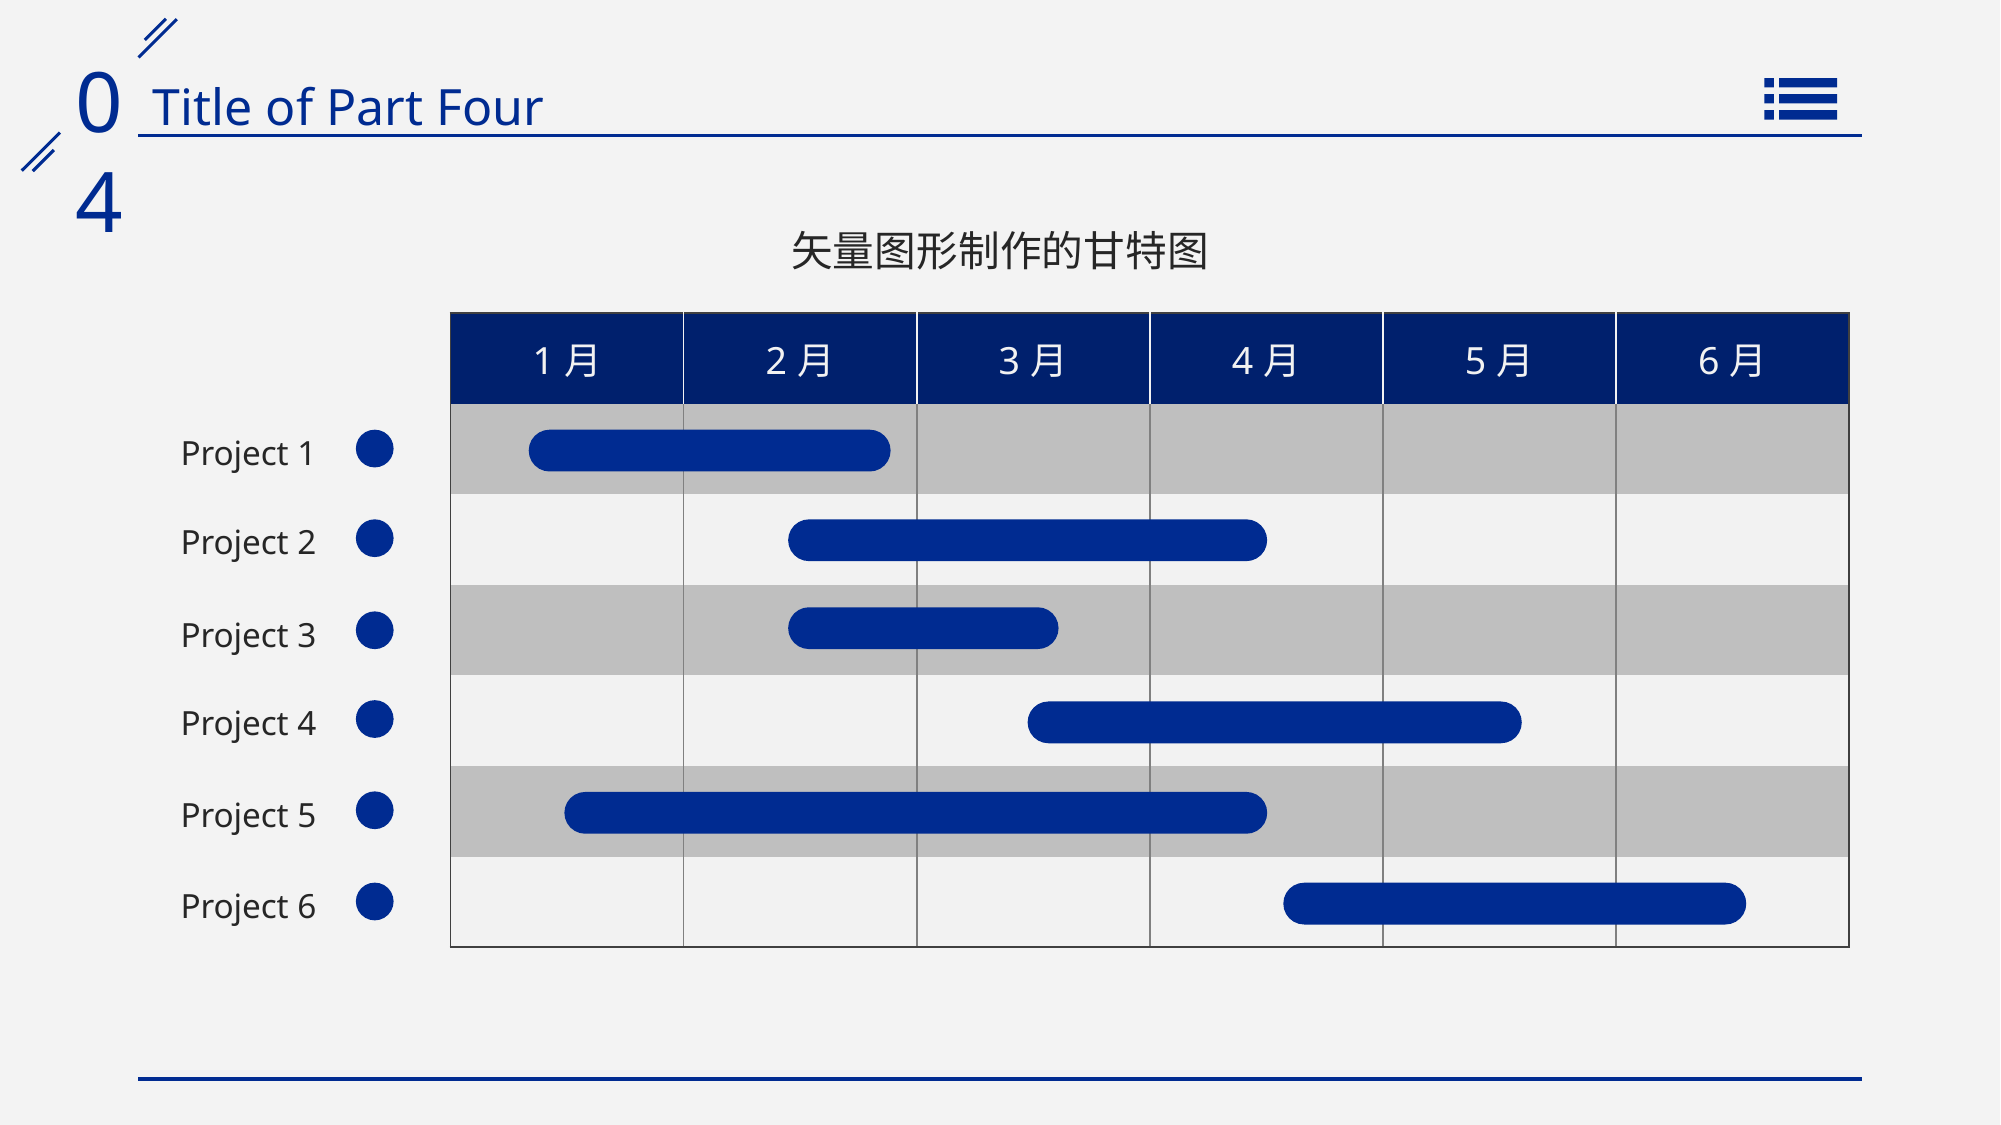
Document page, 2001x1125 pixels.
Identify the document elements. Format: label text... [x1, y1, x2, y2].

text_box Project 5 [82, 778, 332, 842]
text_box Project 1 [82, 416, 332, 480]
table_header 4月 [1151, 314, 1382, 404]
table_cell [451, 857, 683, 946]
table_cell [1384, 494, 1615, 585]
table_cell [918, 494, 1149, 518]
table_cell [1151, 857, 1382, 946]
text_box Project 2 [82, 506, 332, 569]
table_cell [918, 563, 1149, 585]
text_box [354, 881, 395, 922]
text_box [563, 790, 1269, 835]
table_cell [684, 675, 916, 766]
table_header 5月 [1384, 314, 1615, 404]
table_cell [1384, 585, 1615, 675]
table_cell [1617, 675, 1848, 766]
table_cell [1384, 766, 1615, 857]
text_box [354, 790, 395, 831]
table_cell [451, 404, 683, 494]
table_cell [451, 585, 683, 675]
text_box [1026, 700, 1523, 745]
text_box [354, 518, 395, 559]
text_box Project 4 [82, 687, 332, 750]
table_cell [1151, 494, 1382, 585]
table_cell [1617, 766, 1848, 857]
table_cell [684, 585, 916, 675]
table_cell [451, 766, 683, 857]
table_cell [918, 835, 1149, 857]
table_cell [918, 404, 1149, 494]
table_cell [684, 494, 916, 585]
table_cell [918, 857, 1149, 946]
text_box [787, 606, 1060, 651]
text_box [354, 428, 395, 469]
text_box 矢量图形制作的甘特图 [746, 207, 1254, 283]
text_box [1282, 881, 1748, 926]
table_cell [1151, 675, 1382, 700]
table_cell [1617, 857, 1848, 946]
table_cell [451, 494, 683, 585]
table_header 3月 [918, 314, 1149, 404]
table_cell [1617, 585, 1848, 675]
text_box [787, 518, 1269, 563]
table_cell [1384, 857, 1615, 881]
table_cell [684, 404, 916, 494]
table_header 2月 [684, 314, 916, 404]
table_cell [1617, 494, 1848, 585]
table_header 6月 [1617, 314, 1848, 404]
table_cell [1384, 675, 1615, 766]
table_cell [1617, 404, 1848, 494]
table_cell [1384, 926, 1615, 946]
table_cell [1151, 404, 1382, 494]
text_box [354, 699, 395, 739]
table_cell [1384, 404, 1615, 494]
table_cell [684, 857, 916, 946]
text_box Project 6 [82, 869, 332, 933]
table_cell [451, 675, 683, 766]
table_cell [1151, 766, 1382, 857]
table_cell [684, 766, 916, 790]
table_header 1月 [451, 314, 683, 404]
table_cell [1151, 745, 1382, 766]
text_box [527, 428, 892, 473]
table_cell [918, 766, 1149, 790]
text_box [354, 610, 395, 651]
table_cell [918, 585, 1149, 675]
text_box Project 3 [82, 598, 332, 662]
table_cell [684, 835, 916, 857]
table_cell [918, 675, 1149, 766]
table_cell [1151, 585, 1382, 675]
